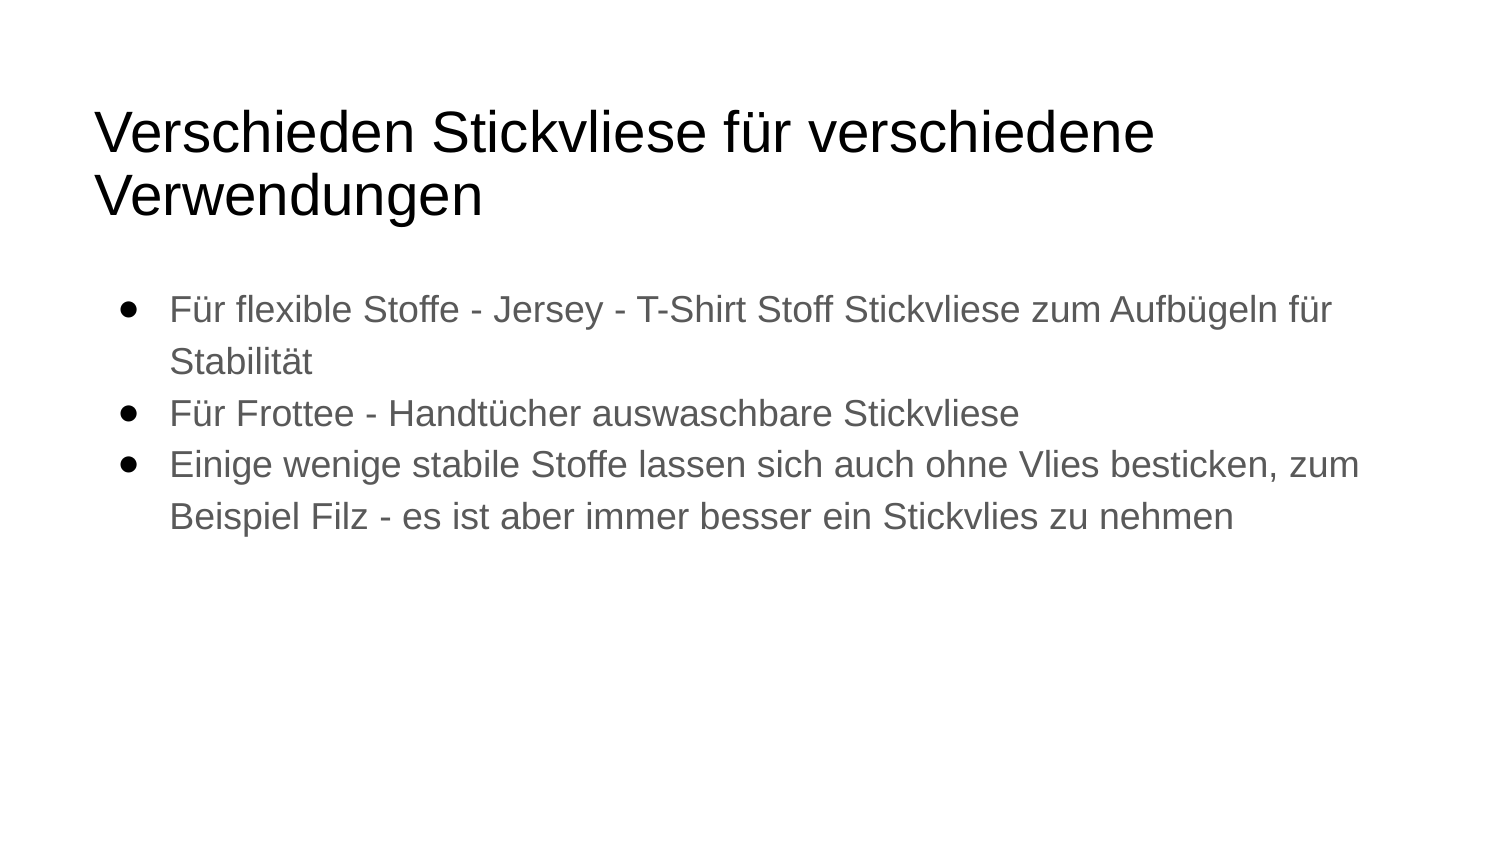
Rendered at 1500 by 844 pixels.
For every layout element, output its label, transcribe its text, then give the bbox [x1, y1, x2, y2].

list Für flexible Stoffe - Jersey - T-Shirt Stoff Stickvliese zum Aufbügeln für Stabilität Für Frottee - Handtücher auswaschbare Stickvliese Einige wenige stabile Stoffe lassen sich auch ohne Vlies besticken, zum Beispiel Filz - es ist aber immer besser ein Stickvlies zu nehmen [94, 278, 1406, 790]
title Verschieden Stickvliese für verschiedene Verwendungen [94, 102, 1406, 244]
